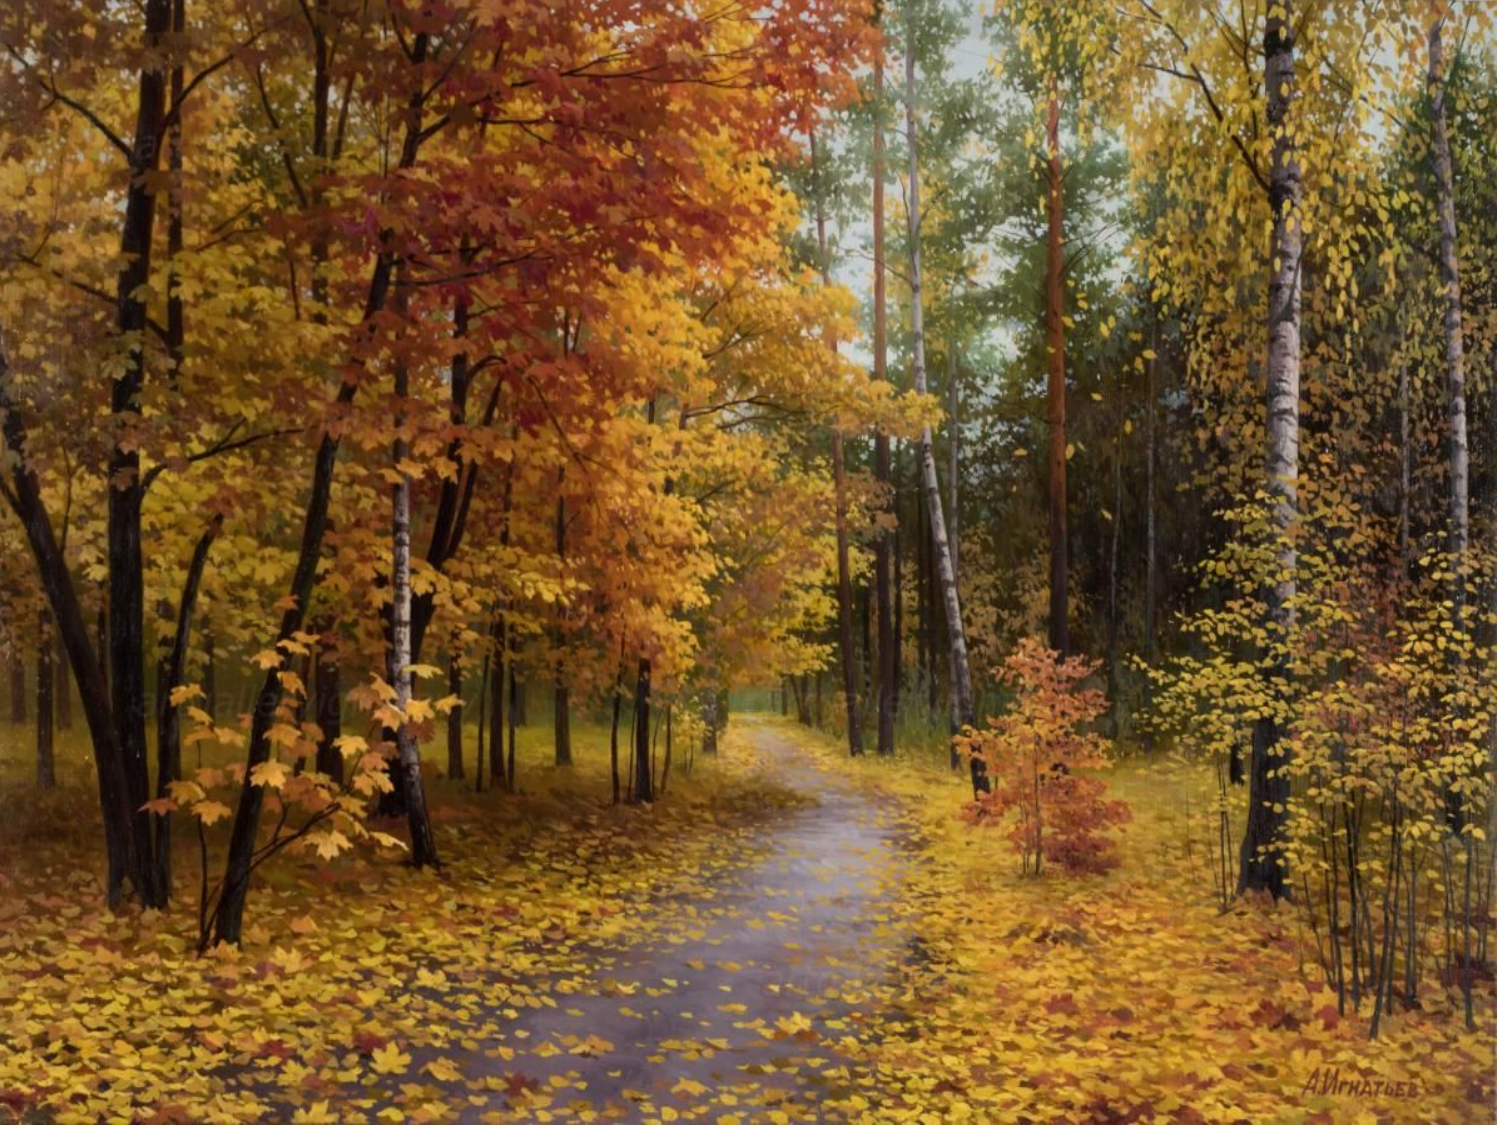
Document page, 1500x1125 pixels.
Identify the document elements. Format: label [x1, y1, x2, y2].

list [0, 0, 1497, 1125]
